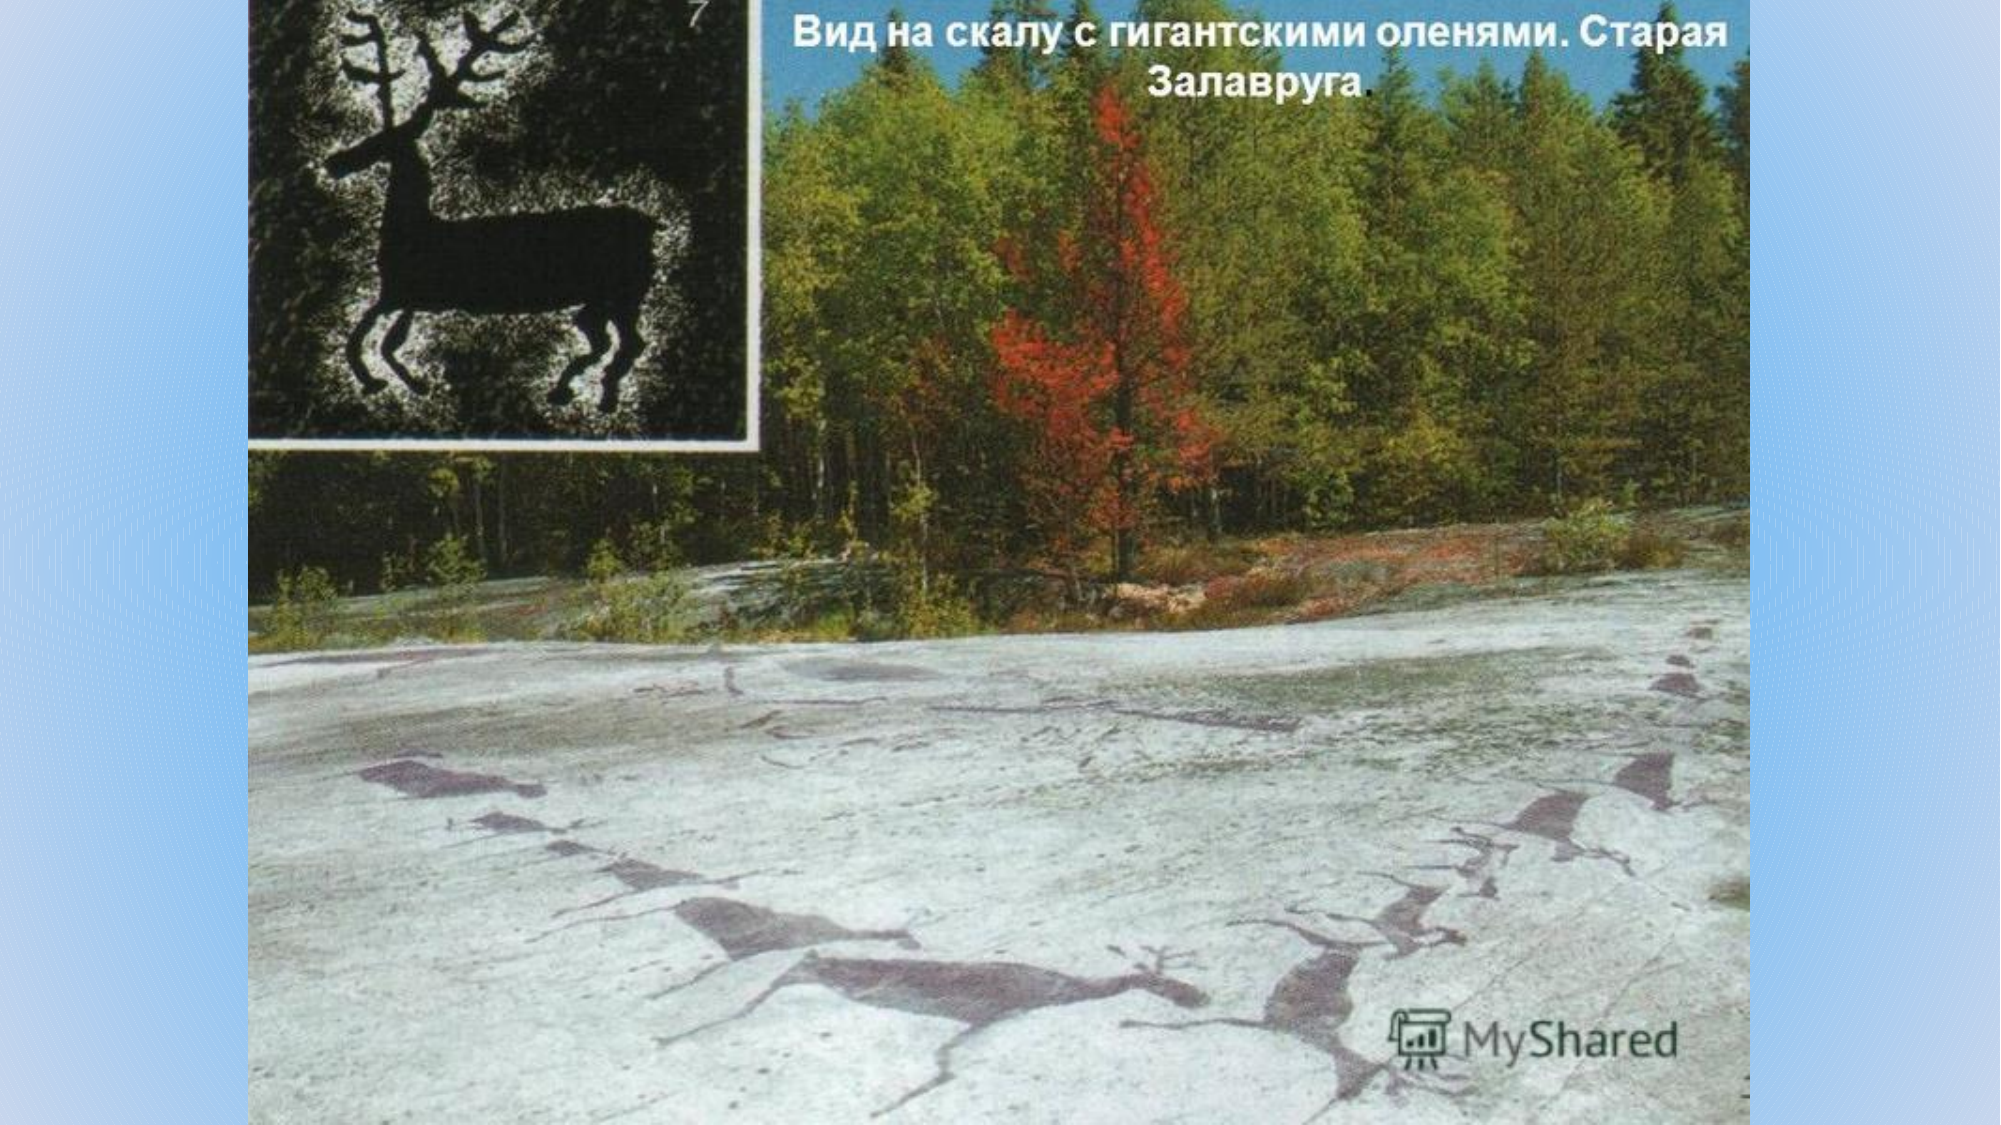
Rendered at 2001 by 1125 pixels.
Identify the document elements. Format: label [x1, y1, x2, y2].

picture [248, 0, 1750, 1125]
